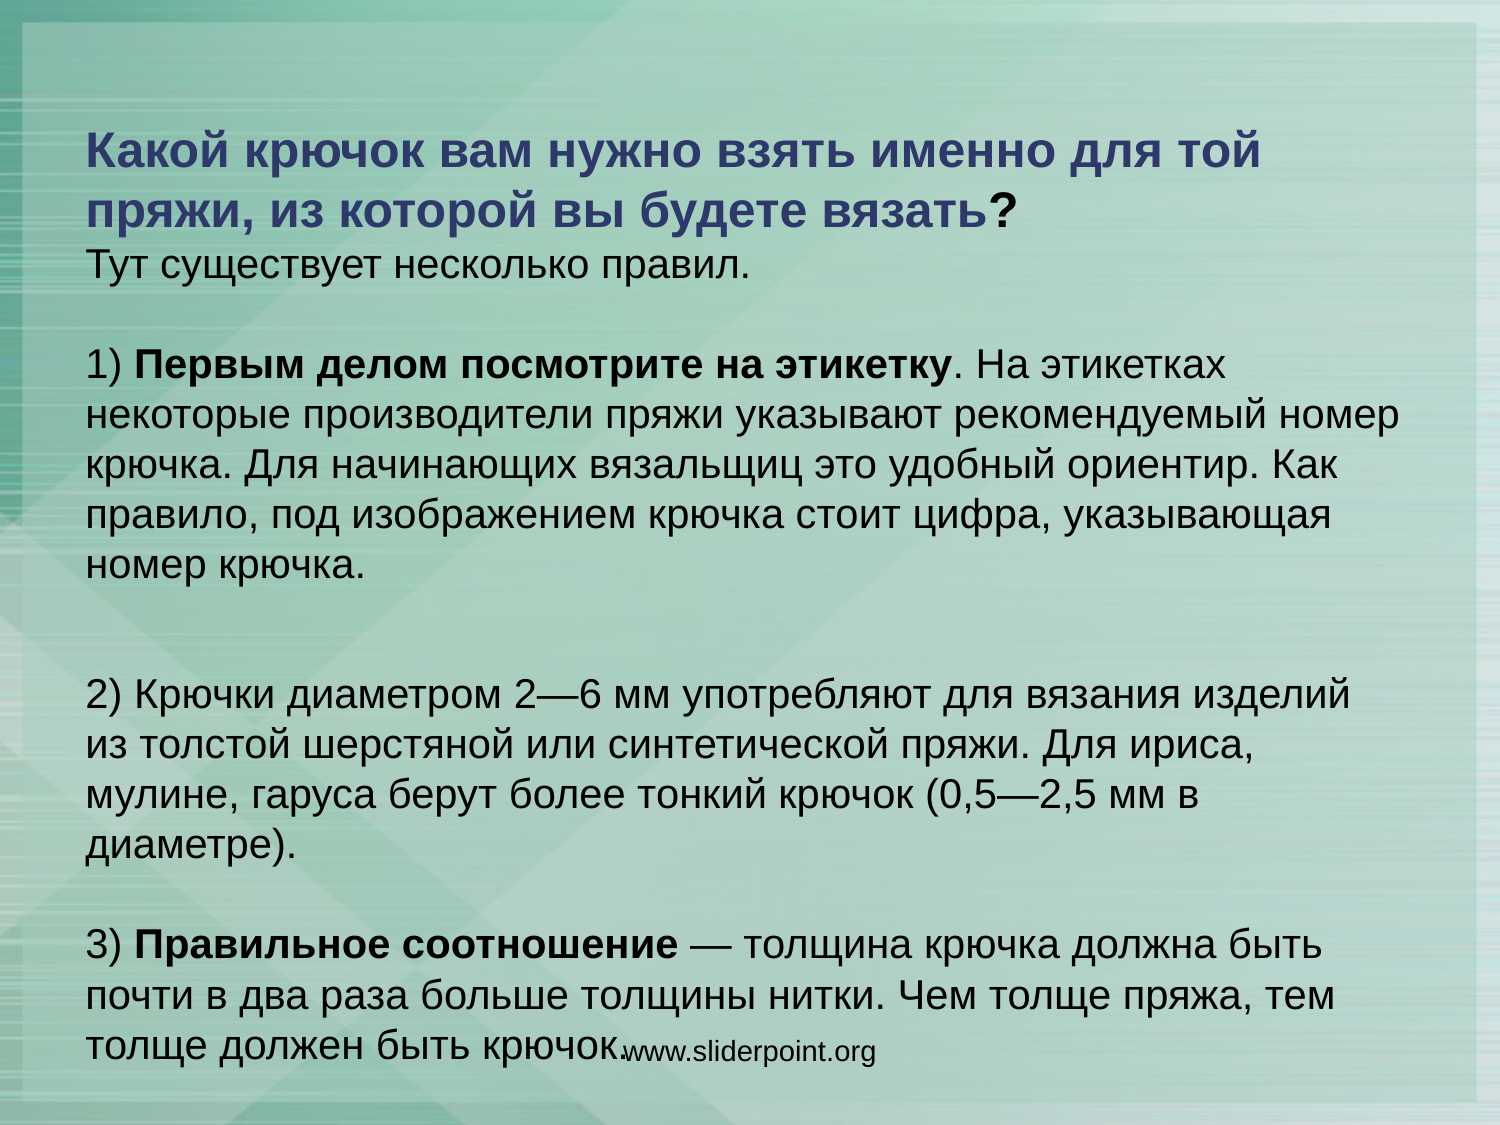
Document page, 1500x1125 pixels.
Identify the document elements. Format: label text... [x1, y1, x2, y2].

picture [0, 0, 1500, 1125]
footer www.sliderpoint.org [512, 1024, 988, 1103]
title Какой крючок вам нужно взять именно для той пряжи, из которой вы будете вязать? Тут существует несколько правил. 1) Первым делом посмотрите на этикетку. На этикетках некоторые производители пряжи указывают рекомендуемый номер крючка. Для начинающих вязальщиц это удобный ориентир. Как правило, под изображением крючка стоит цифра, указывающая номер крючка. 2) Крючки диаметром 2—6 мм употребляют для вязания изделий из толстой шерстяной или синтетической пряжи. Для ириса, мулине, гаруса берут более тонкий крючок (0,5—2,5 мм в диаметре). 3) Правильное соотношение — толщина крючка должна быть почти в два раза больше толщины нитки. Чем толще пряжа, тем толще должен быть крючок. [70, 58, 1421, 1125]
